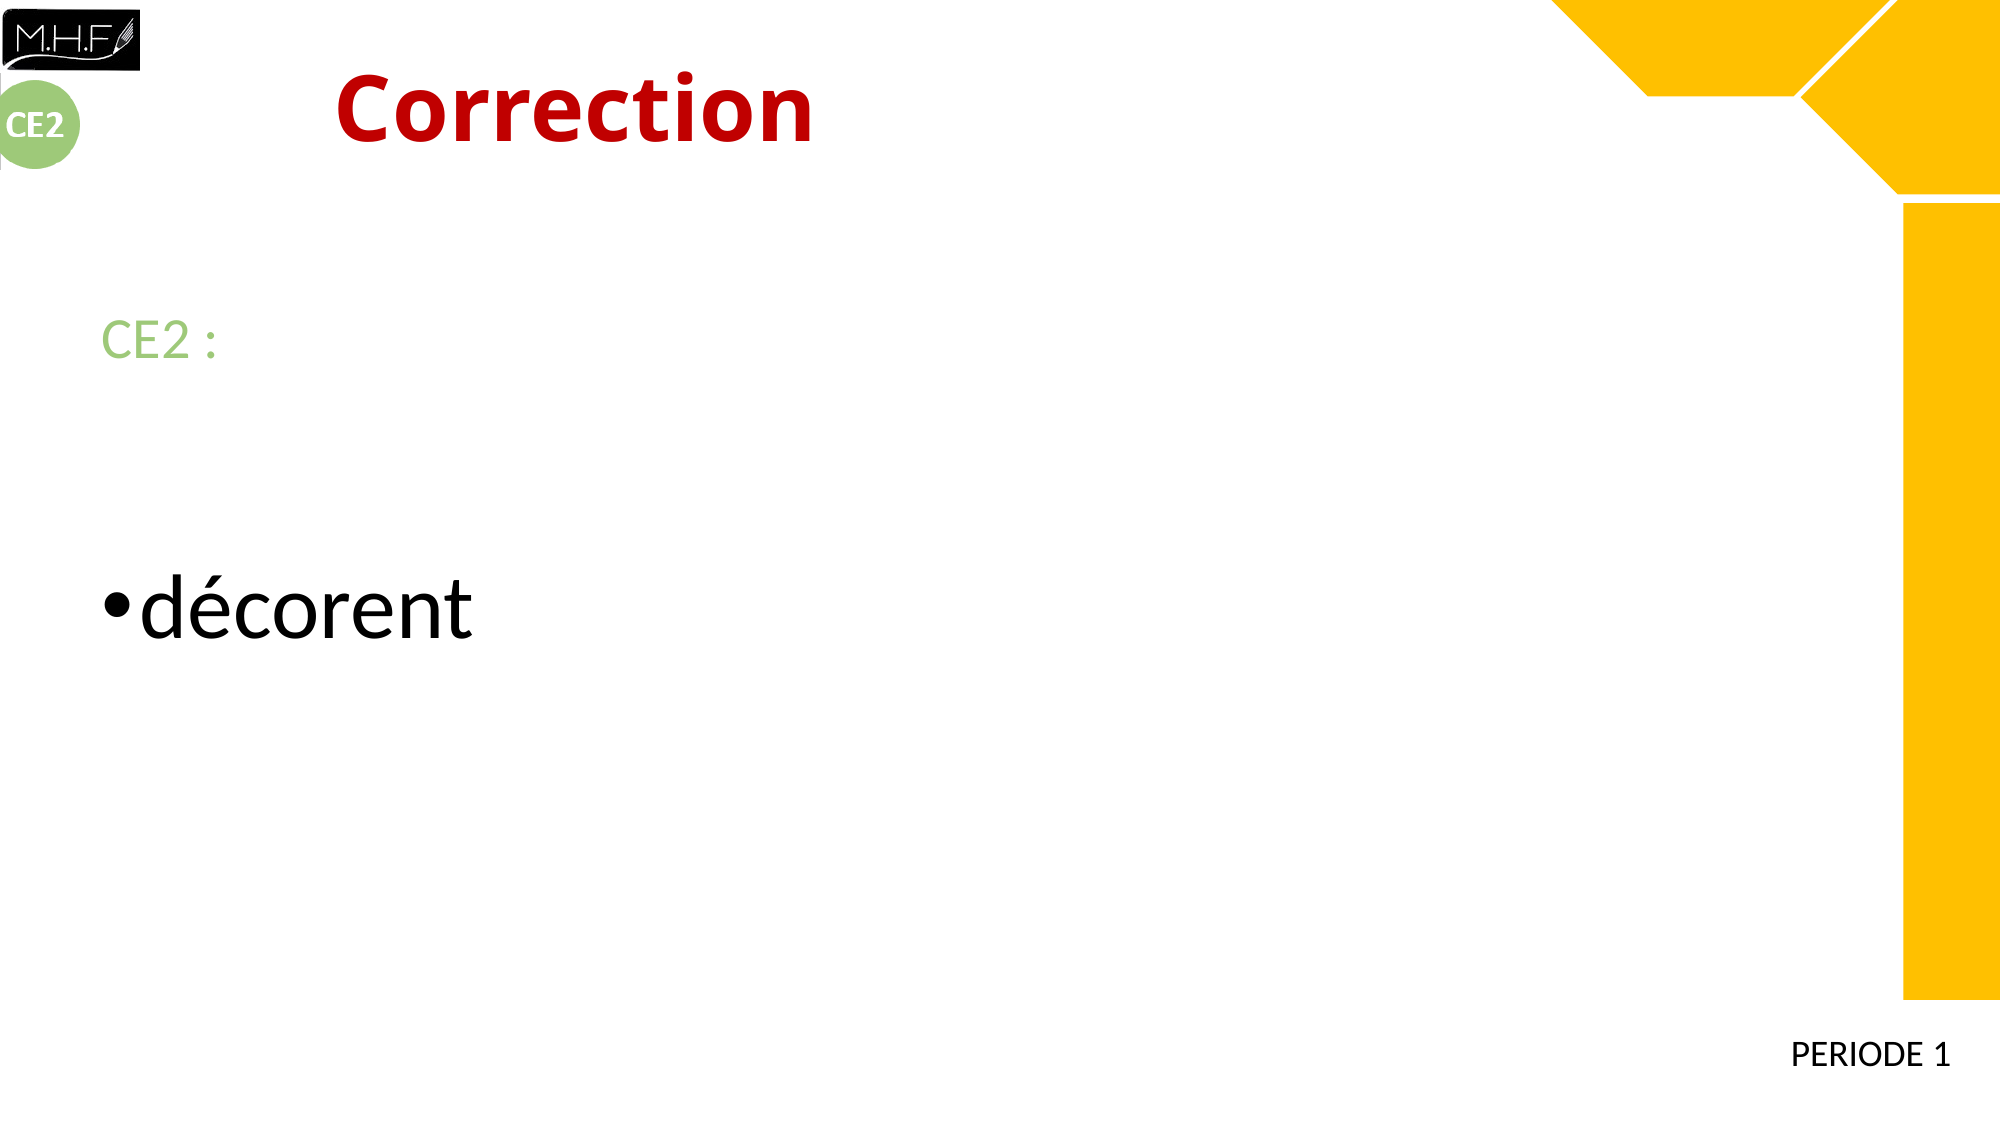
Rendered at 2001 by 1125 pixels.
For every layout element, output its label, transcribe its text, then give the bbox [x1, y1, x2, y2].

text_box [1549, 0, 1892, 98]
text_box [1902, 202, 2000, 1001]
picture [0, 7, 140, 170]
text_box [1799, 0, 2000, 196]
list CE2 : décorent [86, 300, 897, 1015]
text_box PERIODE 1 [1362, 1021, 1967, 1125]
title Correction [318, 3, 1865, 221]
